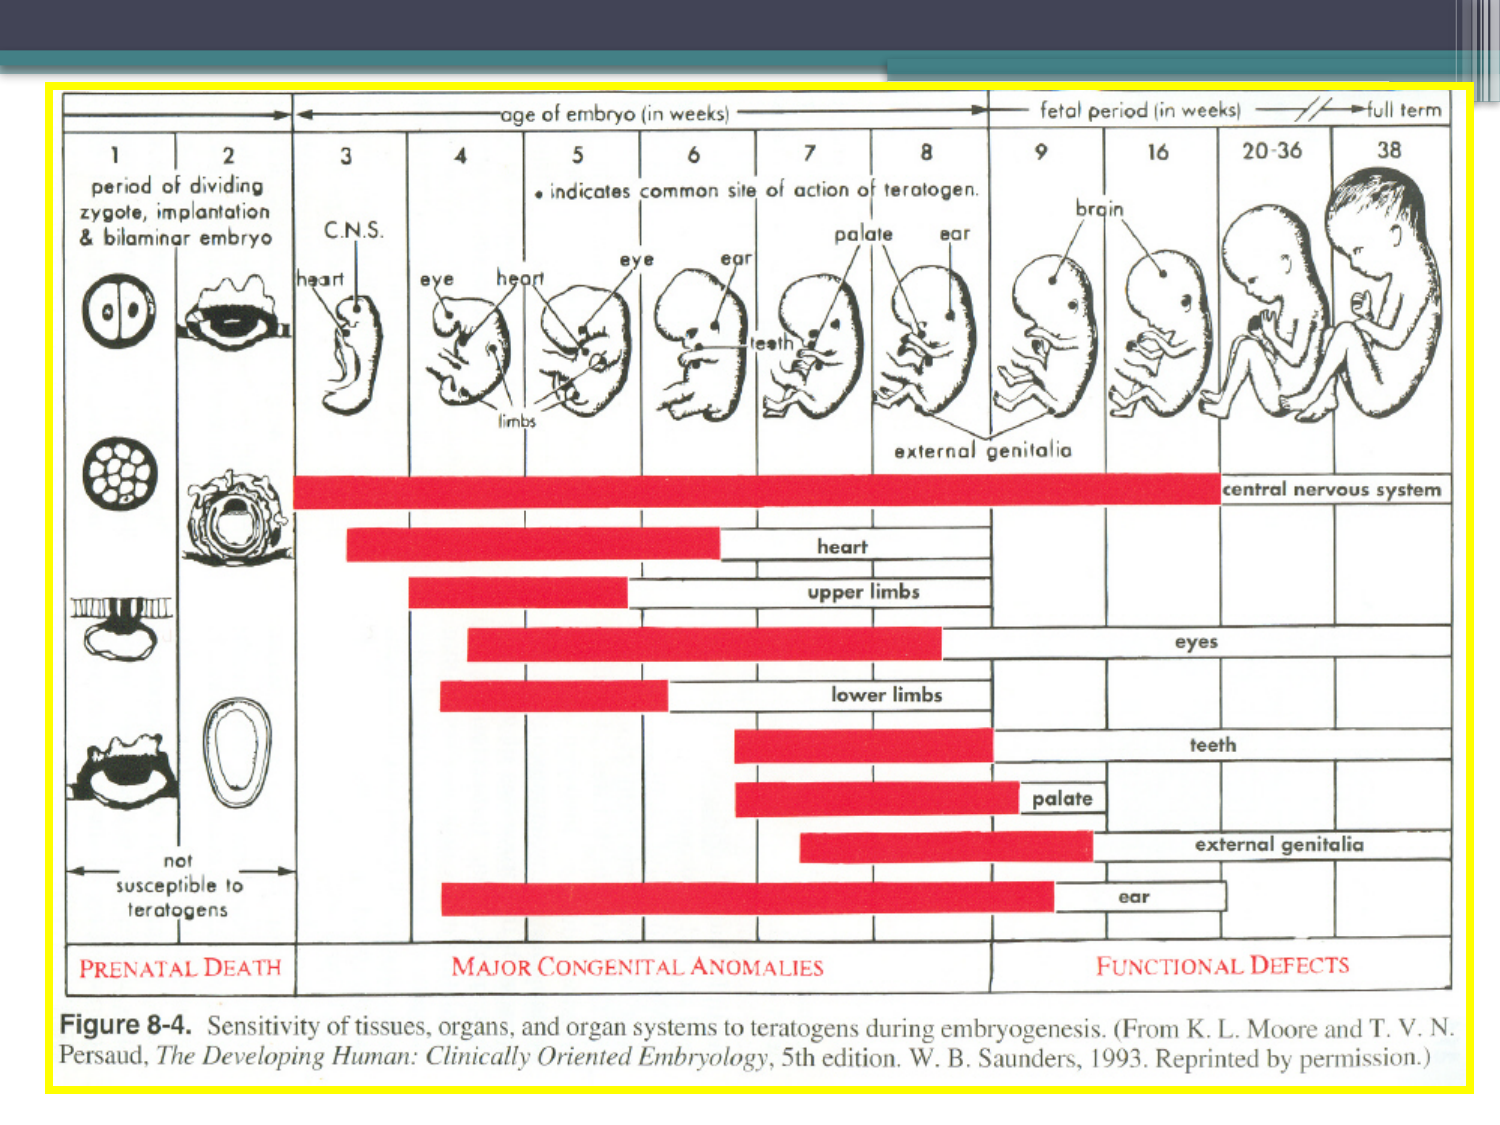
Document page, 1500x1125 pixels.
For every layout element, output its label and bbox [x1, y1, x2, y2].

picture [52, 89, 1466, 1087]
